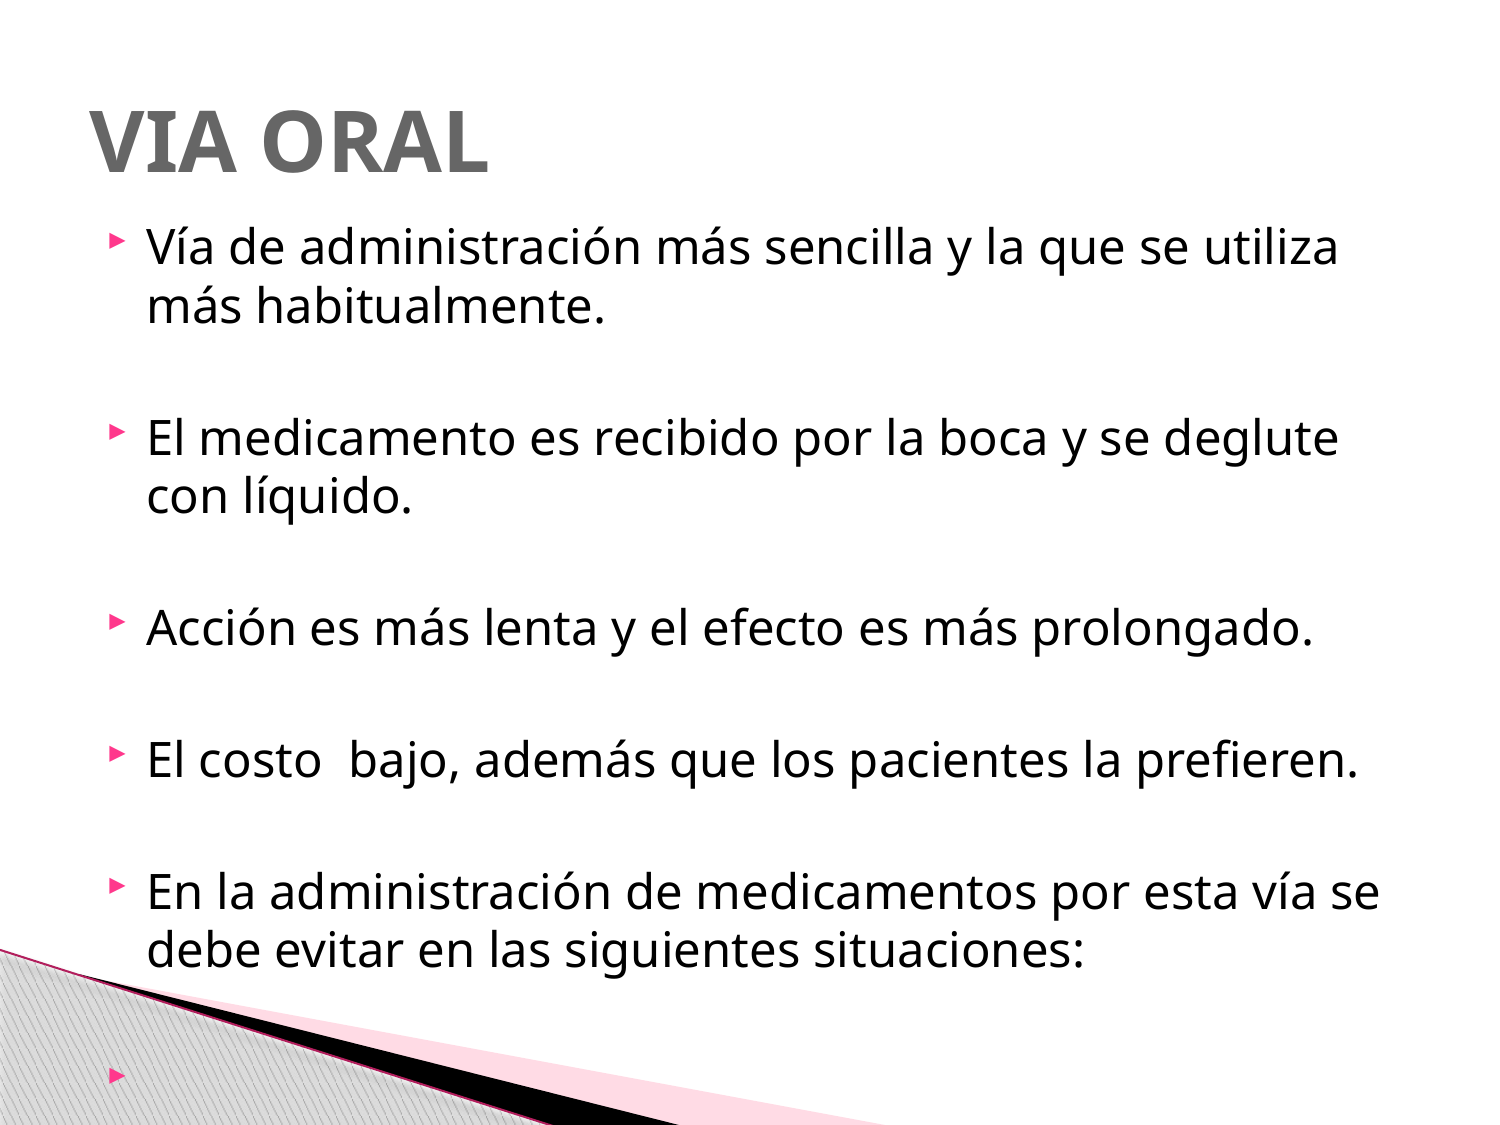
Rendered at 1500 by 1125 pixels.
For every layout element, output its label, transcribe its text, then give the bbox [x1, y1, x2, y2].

title VIA ORAL [75, 45, 1425, 233]
list Vía de administración más sencilla y la que se utiliza más habitualmente. El medicamento es recibido por la boca y se deglute con líquido. Acción es más lenta y el efecto es más prolongado. El costo bajo, además que los pacientes la prefieren. En la administración de medicamentos por esta vía se debe evitar en las siguientes situaciones: [75, 233, 1425, 1125]
